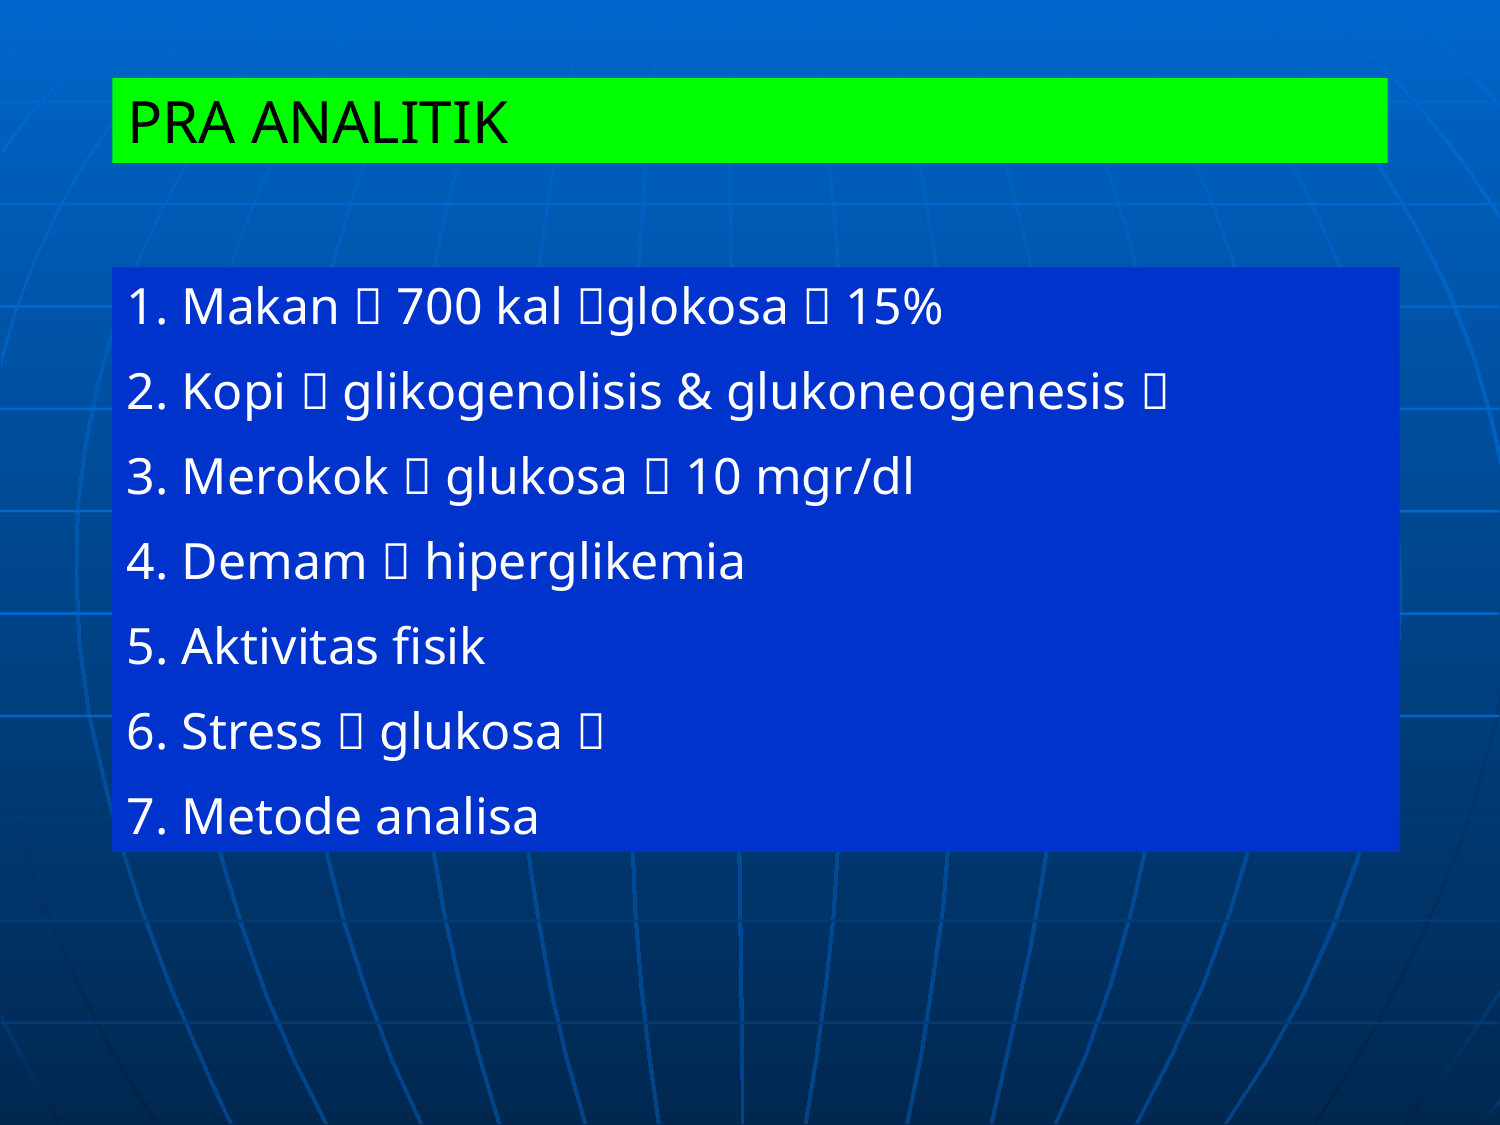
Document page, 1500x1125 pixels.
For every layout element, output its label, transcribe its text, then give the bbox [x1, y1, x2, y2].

text_box 1. Makan  700 kal glokosa  15% 2. Kopi  glikogenolisis & glukoneogenesis  3. Merokok  glukosa  10 mgr/dl 4. Demam  hiperglikemia 5. Aktivitas fisik 6. Stress  glukosa  7. Metode analisa [112, 267, 1400, 852]
text_box PRA ANALITIK [112, 78, 1388, 163]
